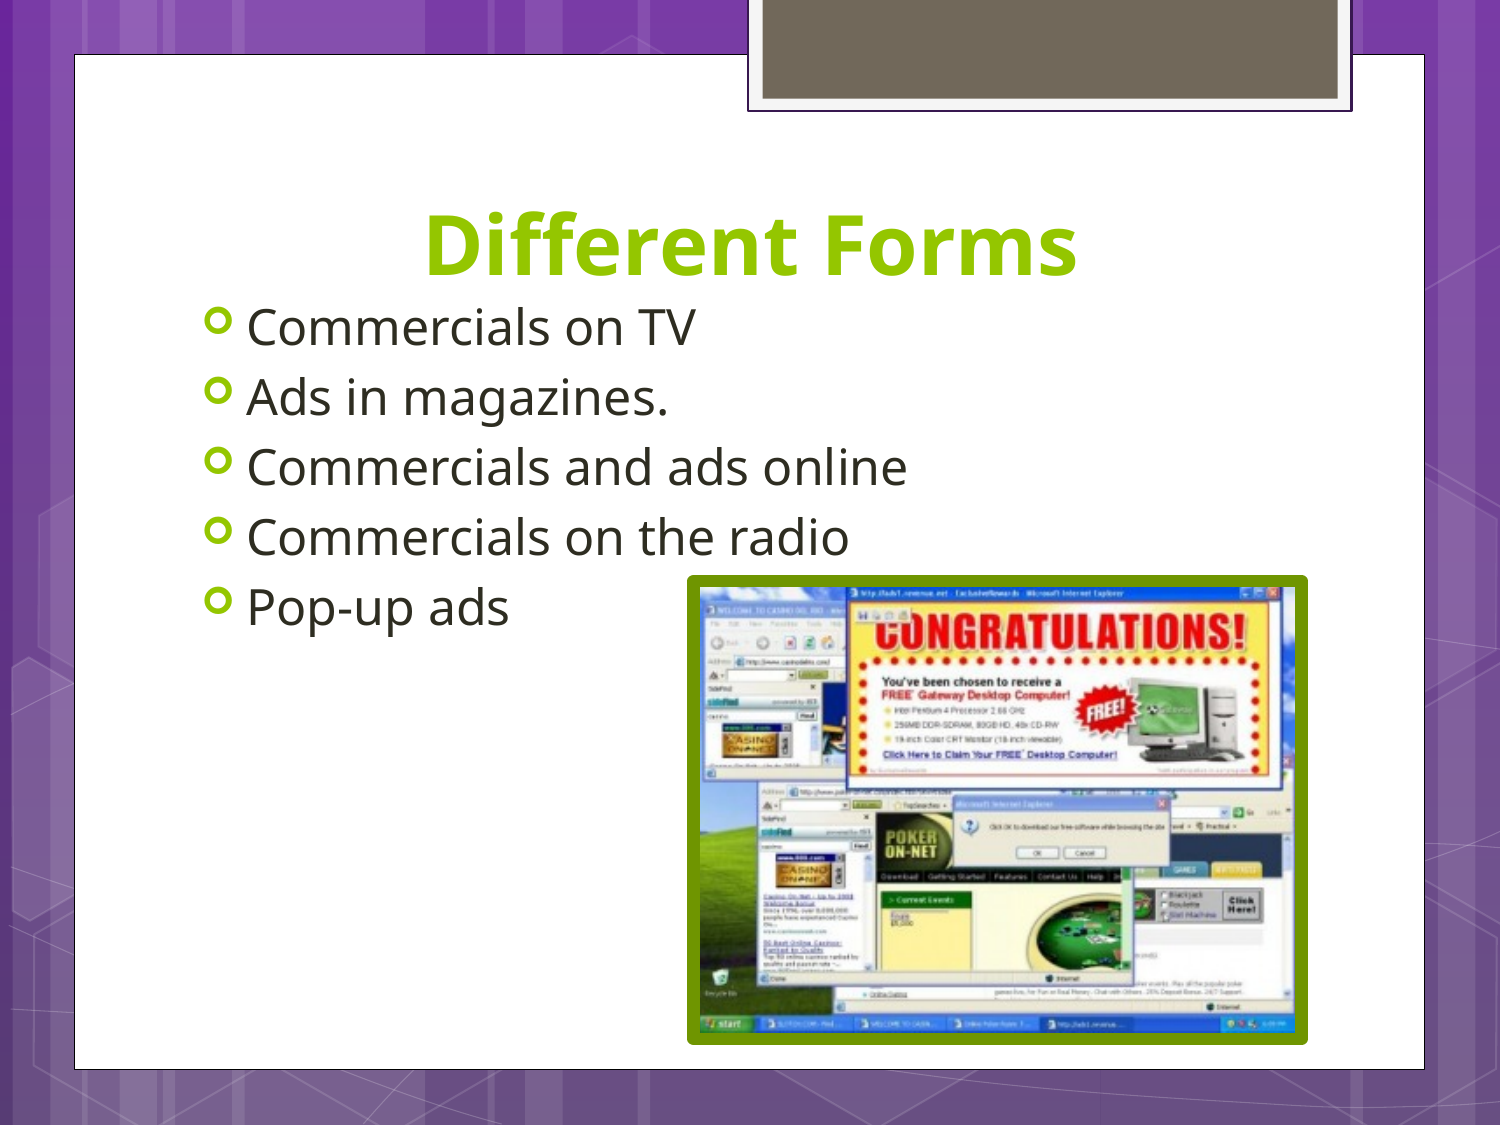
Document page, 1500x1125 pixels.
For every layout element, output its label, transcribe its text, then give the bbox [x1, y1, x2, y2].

list Commercials on TV Ads in magazines. Commercials and ads online Commercials on the radio Pop-up ads [174, 287, 1287, 864]
title Different Forms [174, 112, 1328, 300]
picture [699, 587, 1296, 1033]
